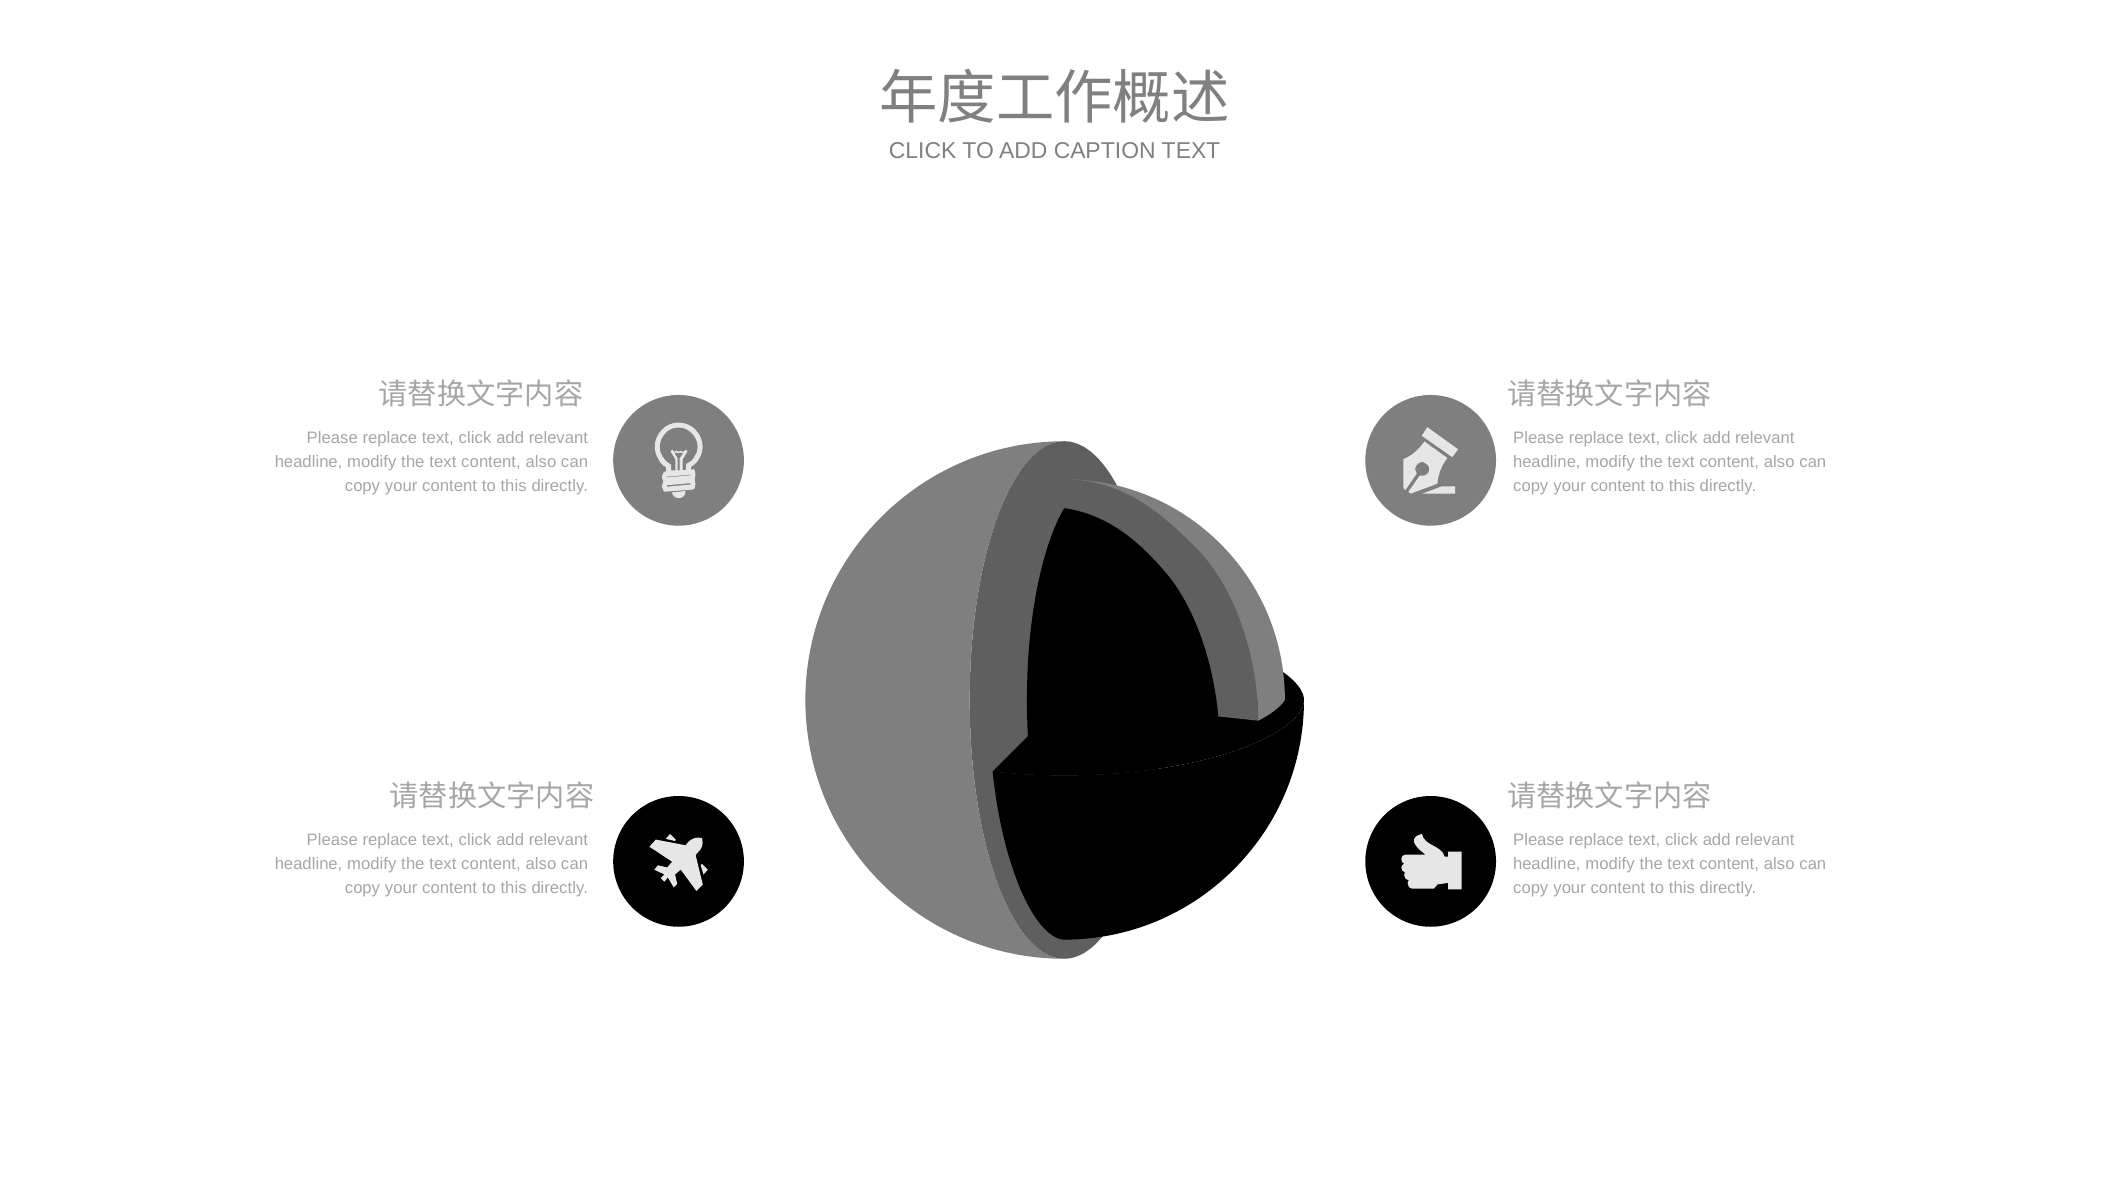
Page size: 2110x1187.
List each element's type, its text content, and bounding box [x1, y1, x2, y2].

text_box 年度工作概述 [865, 60, 1245, 131]
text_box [1491, 762, 1864, 904]
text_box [1365, 795, 1497, 927]
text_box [238, 762, 611, 904]
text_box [613, 795, 744, 927]
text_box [805, 441, 1304, 959]
text_box CLICK TO ADD CAPTION TEXT [865, 135, 1245, 163]
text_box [1491, 360, 1864, 502]
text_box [1365, 394, 1497, 526]
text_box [238, 360, 604, 502]
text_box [613, 394, 744, 526]
